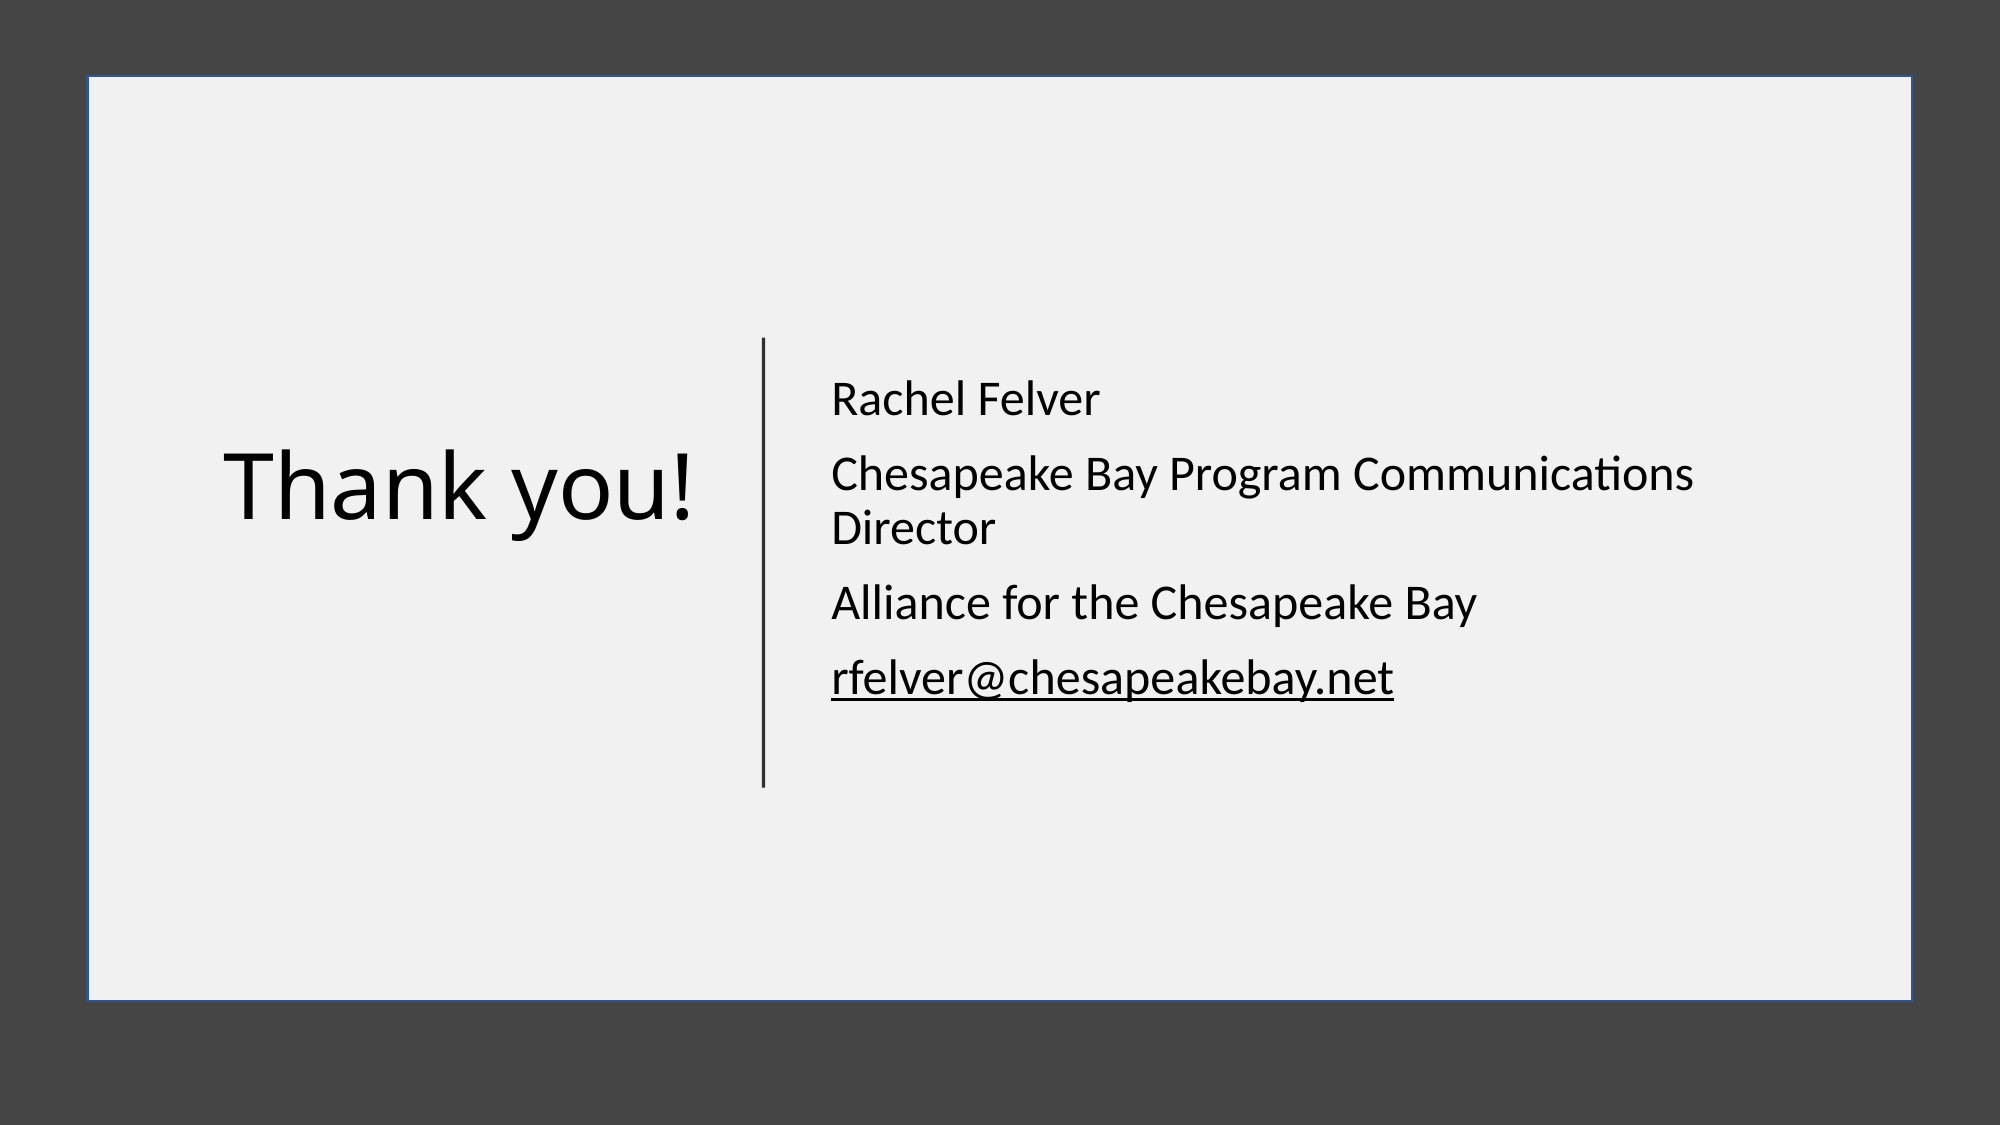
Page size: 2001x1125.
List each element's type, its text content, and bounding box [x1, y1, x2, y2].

text_box [86, 75, 1913, 1002]
title Thank you! [137, 146, 711, 932]
text_box [0, 0, 2000, 1125]
list Rachel Felver Chesapeake Bay Program Communications Director Alliance for the Chesapeake Bay rfelver@chesapeakebay.net [816, 146, 1863, 932]
